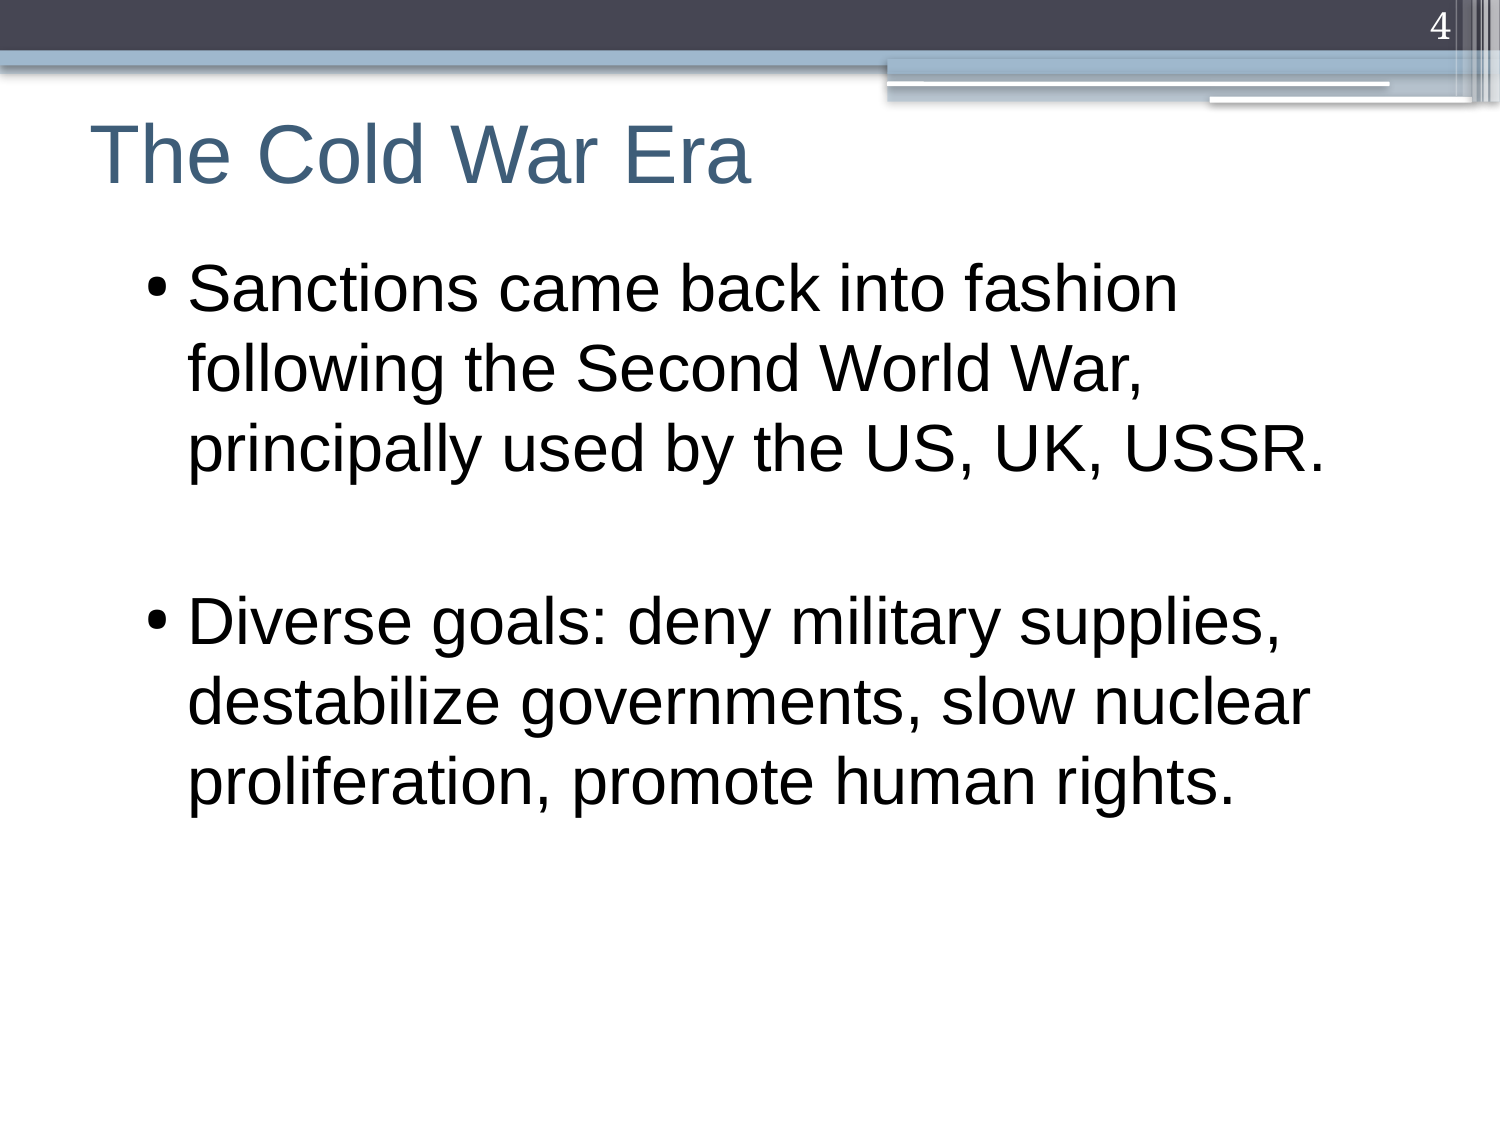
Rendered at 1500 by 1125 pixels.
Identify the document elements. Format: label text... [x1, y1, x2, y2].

list Sanctions came back into fashion following the Second World War, principally used by the US, UK, USSR. Diverse goals: deny military supplies, destabilize governments, slow nuclear proliferation, promote human rights. [112, 237, 1388, 1063]
slide_number 4 [1341, 0, 1466, 61]
title The Cold War Era [75, 75, 1413, 225]
